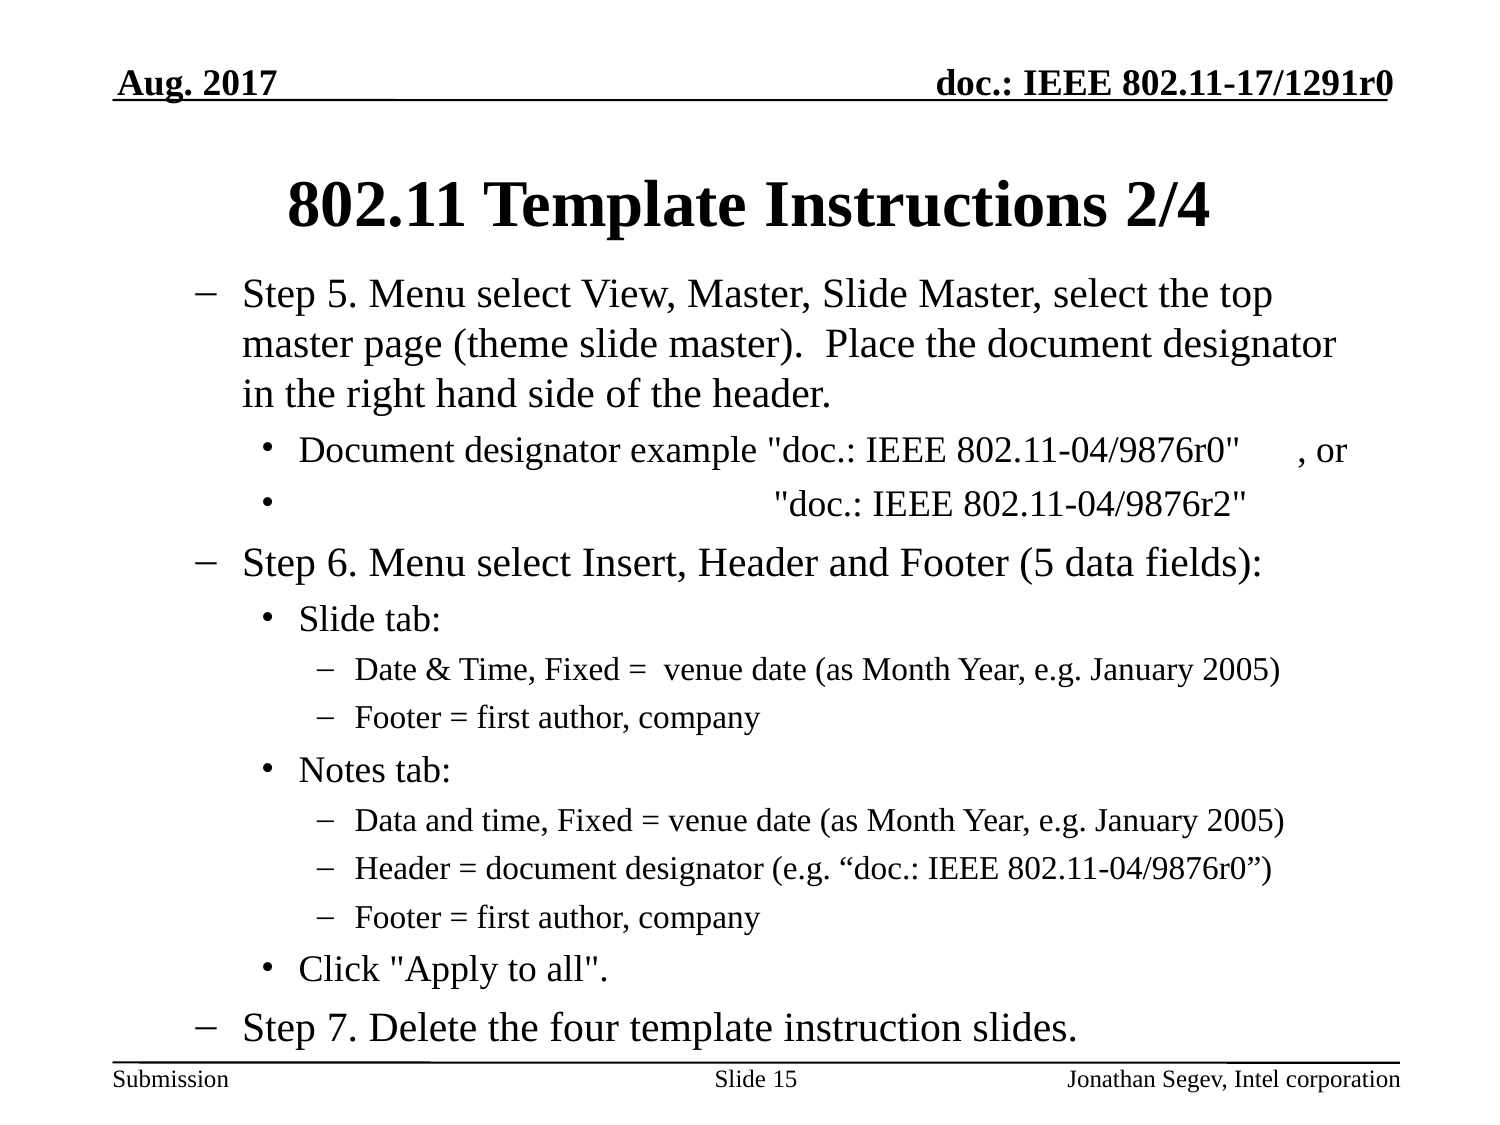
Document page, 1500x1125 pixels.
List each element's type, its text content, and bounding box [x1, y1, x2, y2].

list Step 5. Menu select View, Master, Slide Master, select the top master page (theme slide master). Place the document designator in the right hand side of the header. Document designator example "doc.: IEEE 802.11-04/9876r0" , or "doc.: IEEE 802.11-04/9876r2" Step 6. Menu select Insert, Header and Footer (5 data fields): Slide tab: Date & Time, Fixed = venue date (as Month Year, e.g. January 2005) Footer = first author, company Notes tab: Data and time, Fixed = venue date (as Month Year, e.g. January 2005) Header = document designator (e.g. “doc.: IEEE 802.11-04/9876r0”) Footer = first author, company Click "Apply to all". Step 7. Delete the four template instruction slides. [105, 257, 1381, 1067]
slide_number Slide 15 [712, 1067, 800, 1123]
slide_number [116, 58, 507, 104]
title 802.11 Template Instructions 2/4 [112, 112, 1388, 288]
footer Jonathan Segev, Intel corporation [1021, 1061, 1402, 1095]
